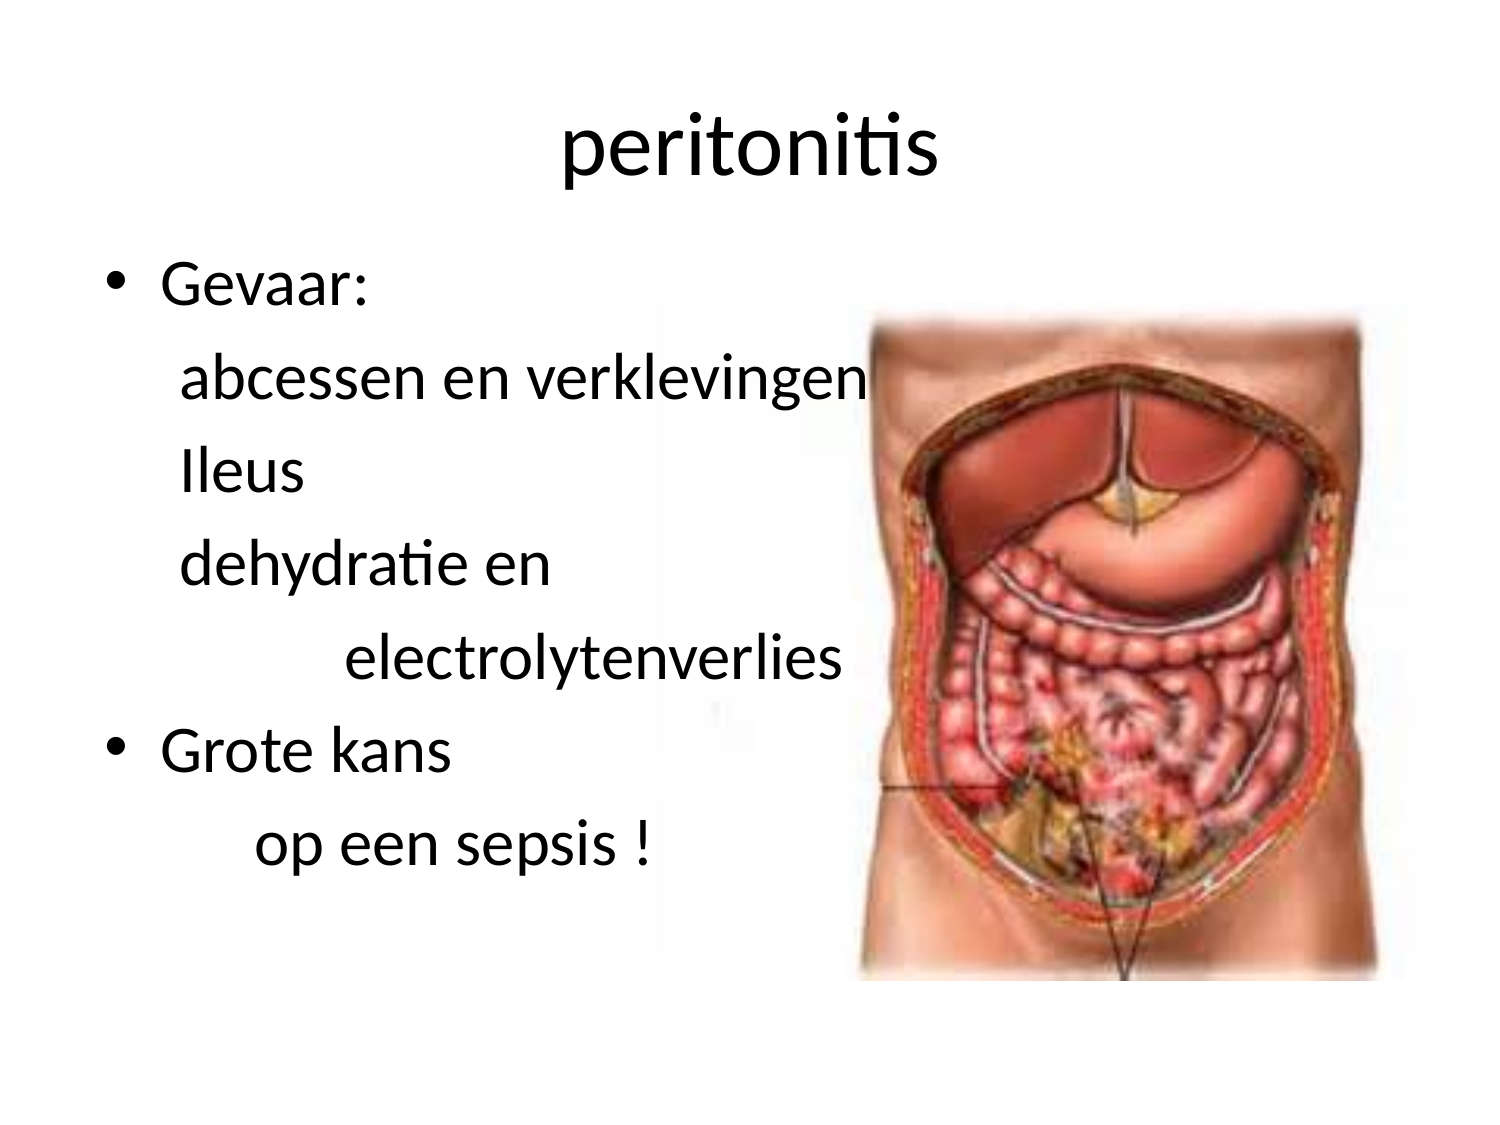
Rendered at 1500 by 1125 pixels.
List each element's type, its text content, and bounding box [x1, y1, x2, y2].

picture [655, 302, 1500, 981]
title peritonitis [75, 45, 1425, 233]
list Gevaar: abcessen en verklevingen Ileus dehydratie en electrolytenverlies Grote kans op een sepsis ! [89, 231, 1440, 975]
